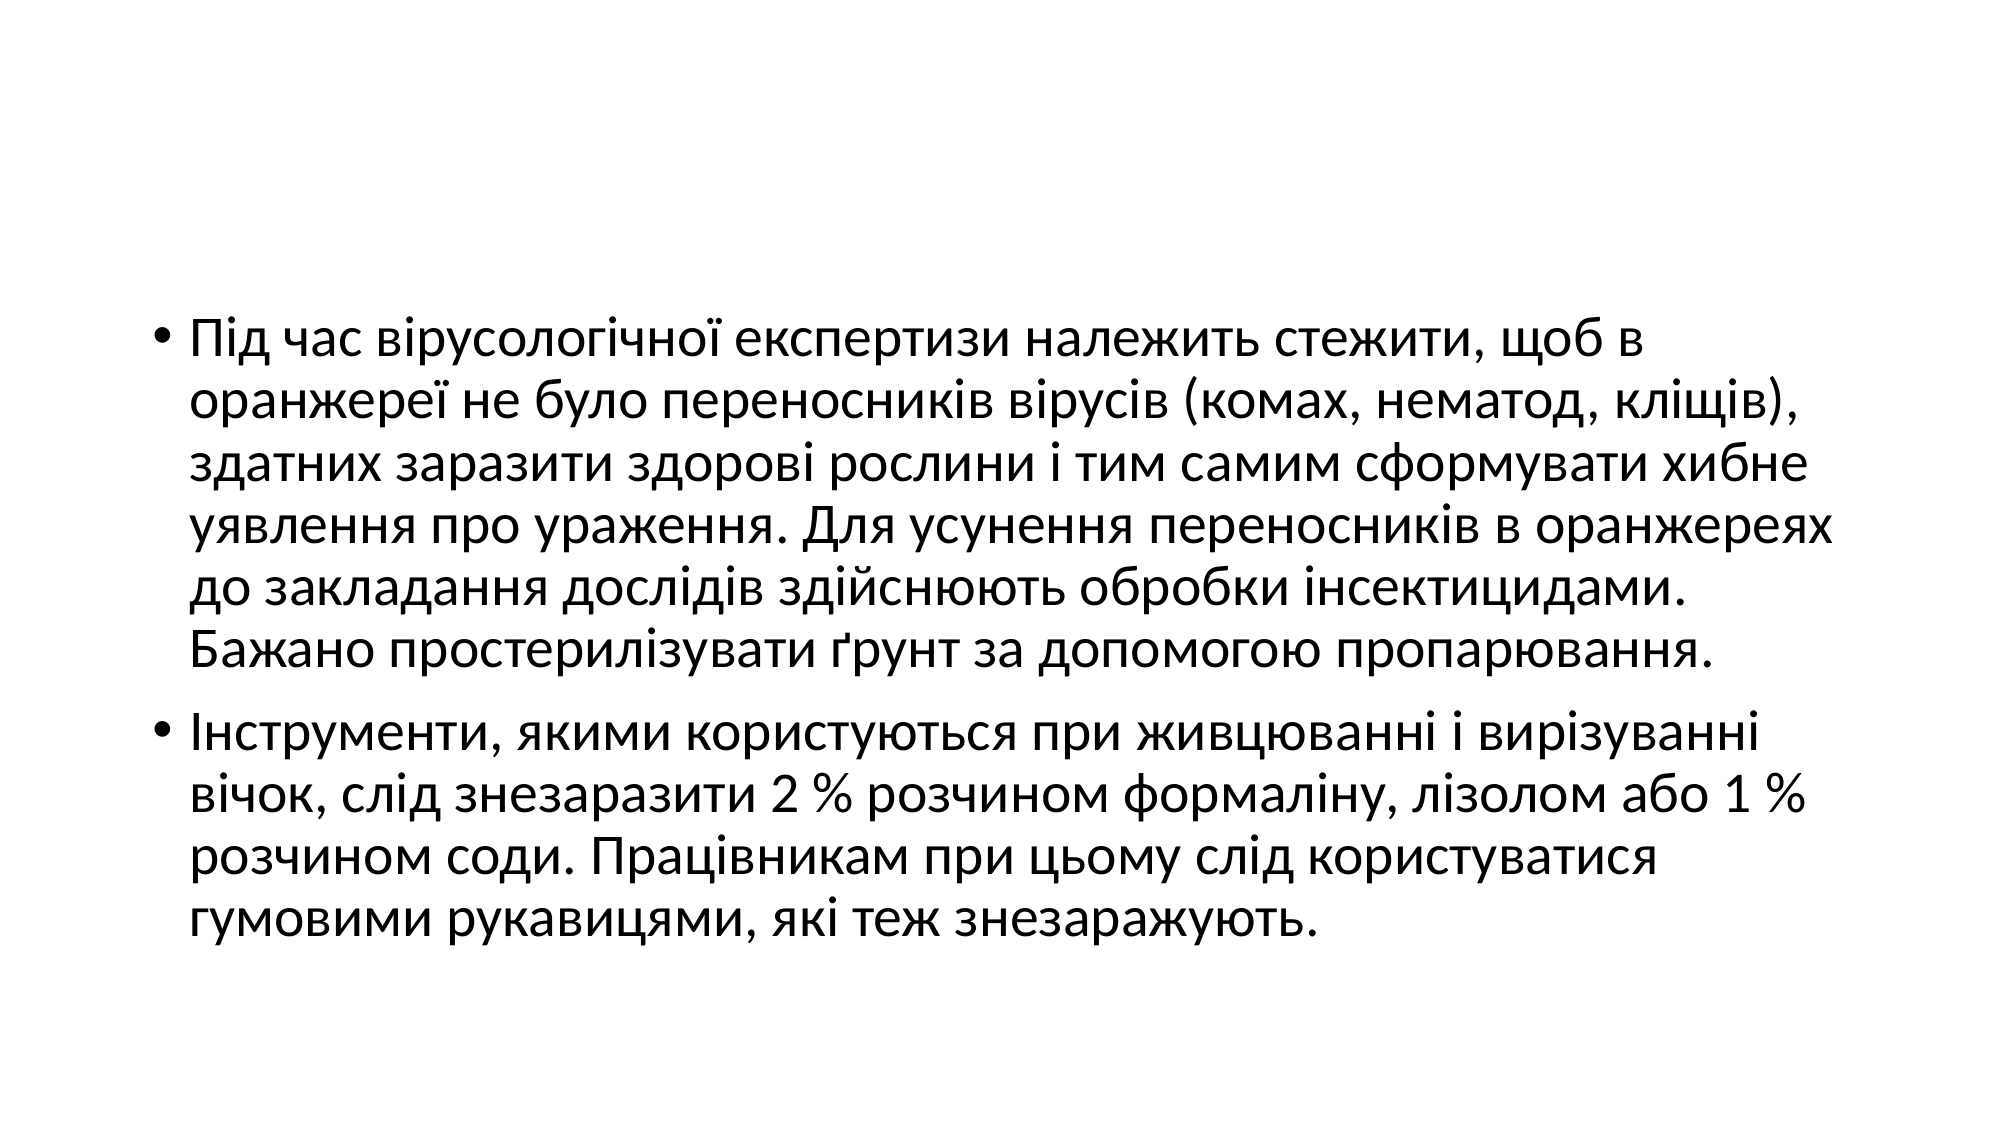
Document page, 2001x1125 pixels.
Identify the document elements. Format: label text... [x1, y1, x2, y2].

list Під час вірусологічної експертизи належить стежити, щоб в оранжереї не було переносників вірусів (комах, нематод, кліщів), здатних заразити здорові рослини і тим самим сформувати хибне уявлення про ураження. Для усунення переносників в оранжереях до закладання дослідів здійснюють обробки інсектицидами. Бажано простерилізувати ґрунт за допомогою пропарювання. Інструменти, якими користуються при живцюванні і вирізуванні вічок, слід знезаразити 2 % розчином формаліну, лізолом або 1 % розчином соди. Працівникам при цьому слід користуватися гумовими рукавицями, які теж знезаражують. [137, 299, 1863, 1014]
